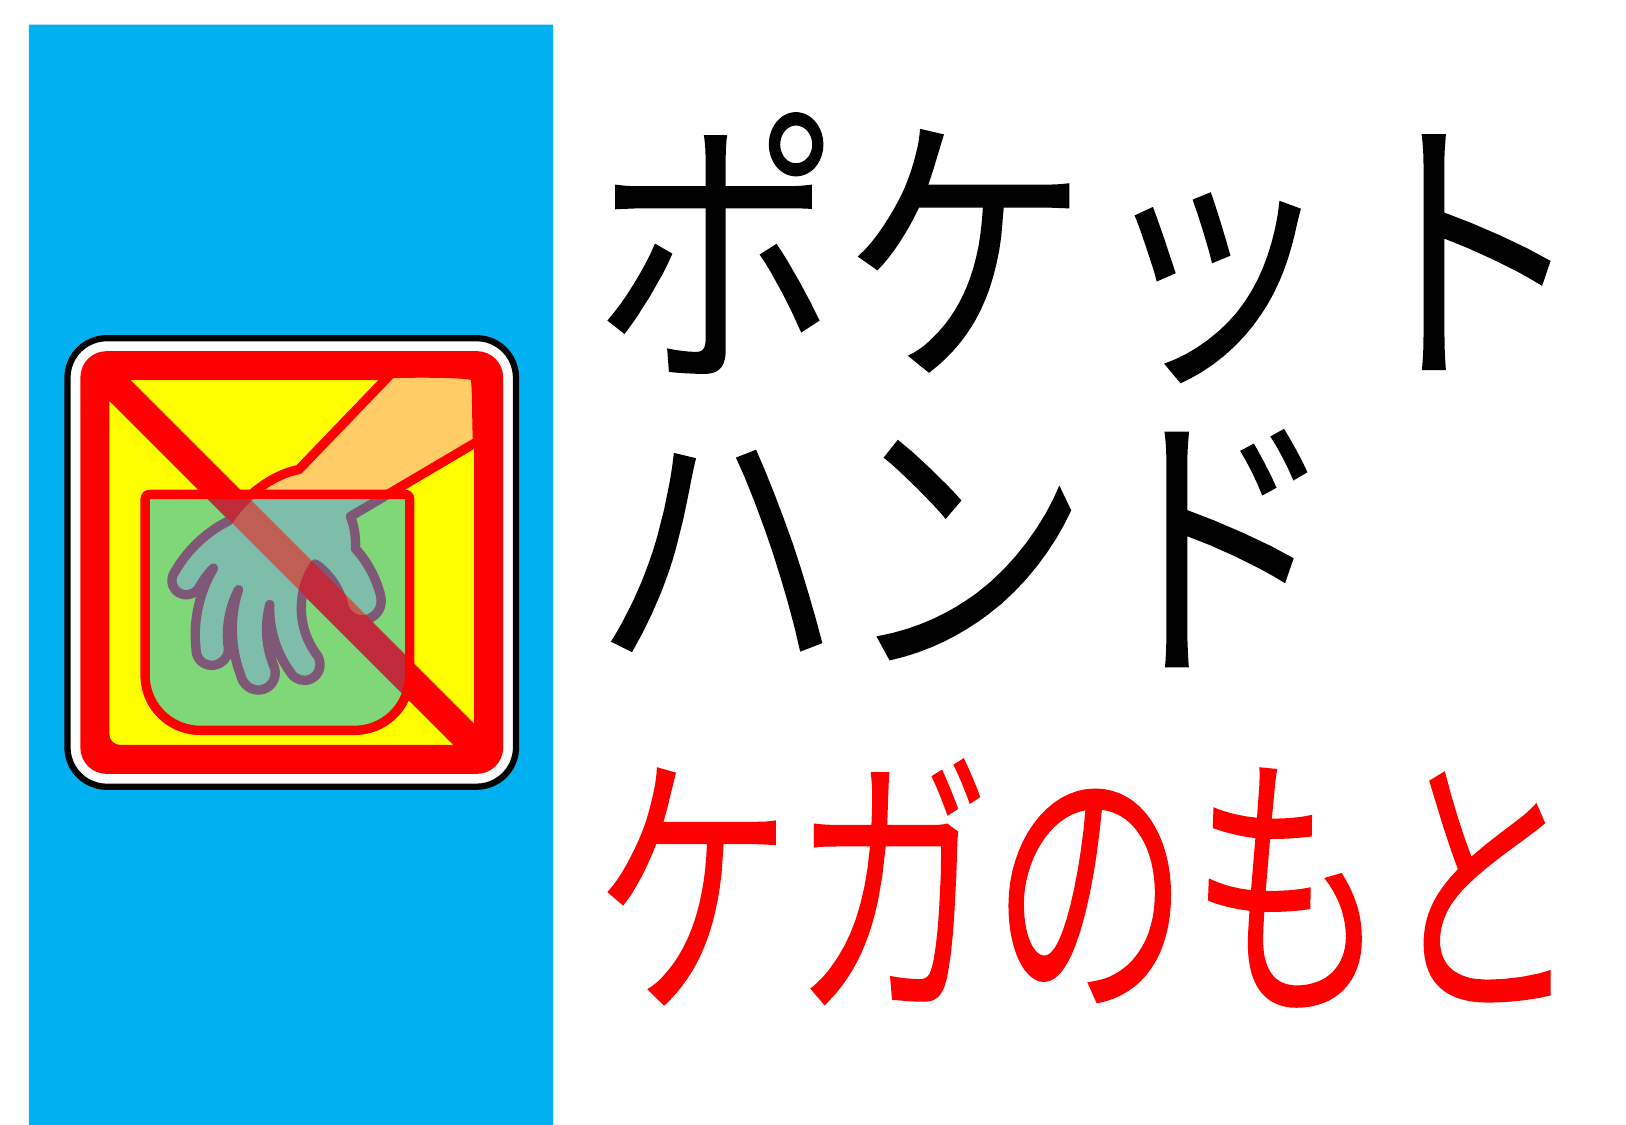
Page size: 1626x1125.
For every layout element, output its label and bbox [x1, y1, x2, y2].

text_box [27, 23, 555, 1125]
text_box [67, 337, 535, 787]
